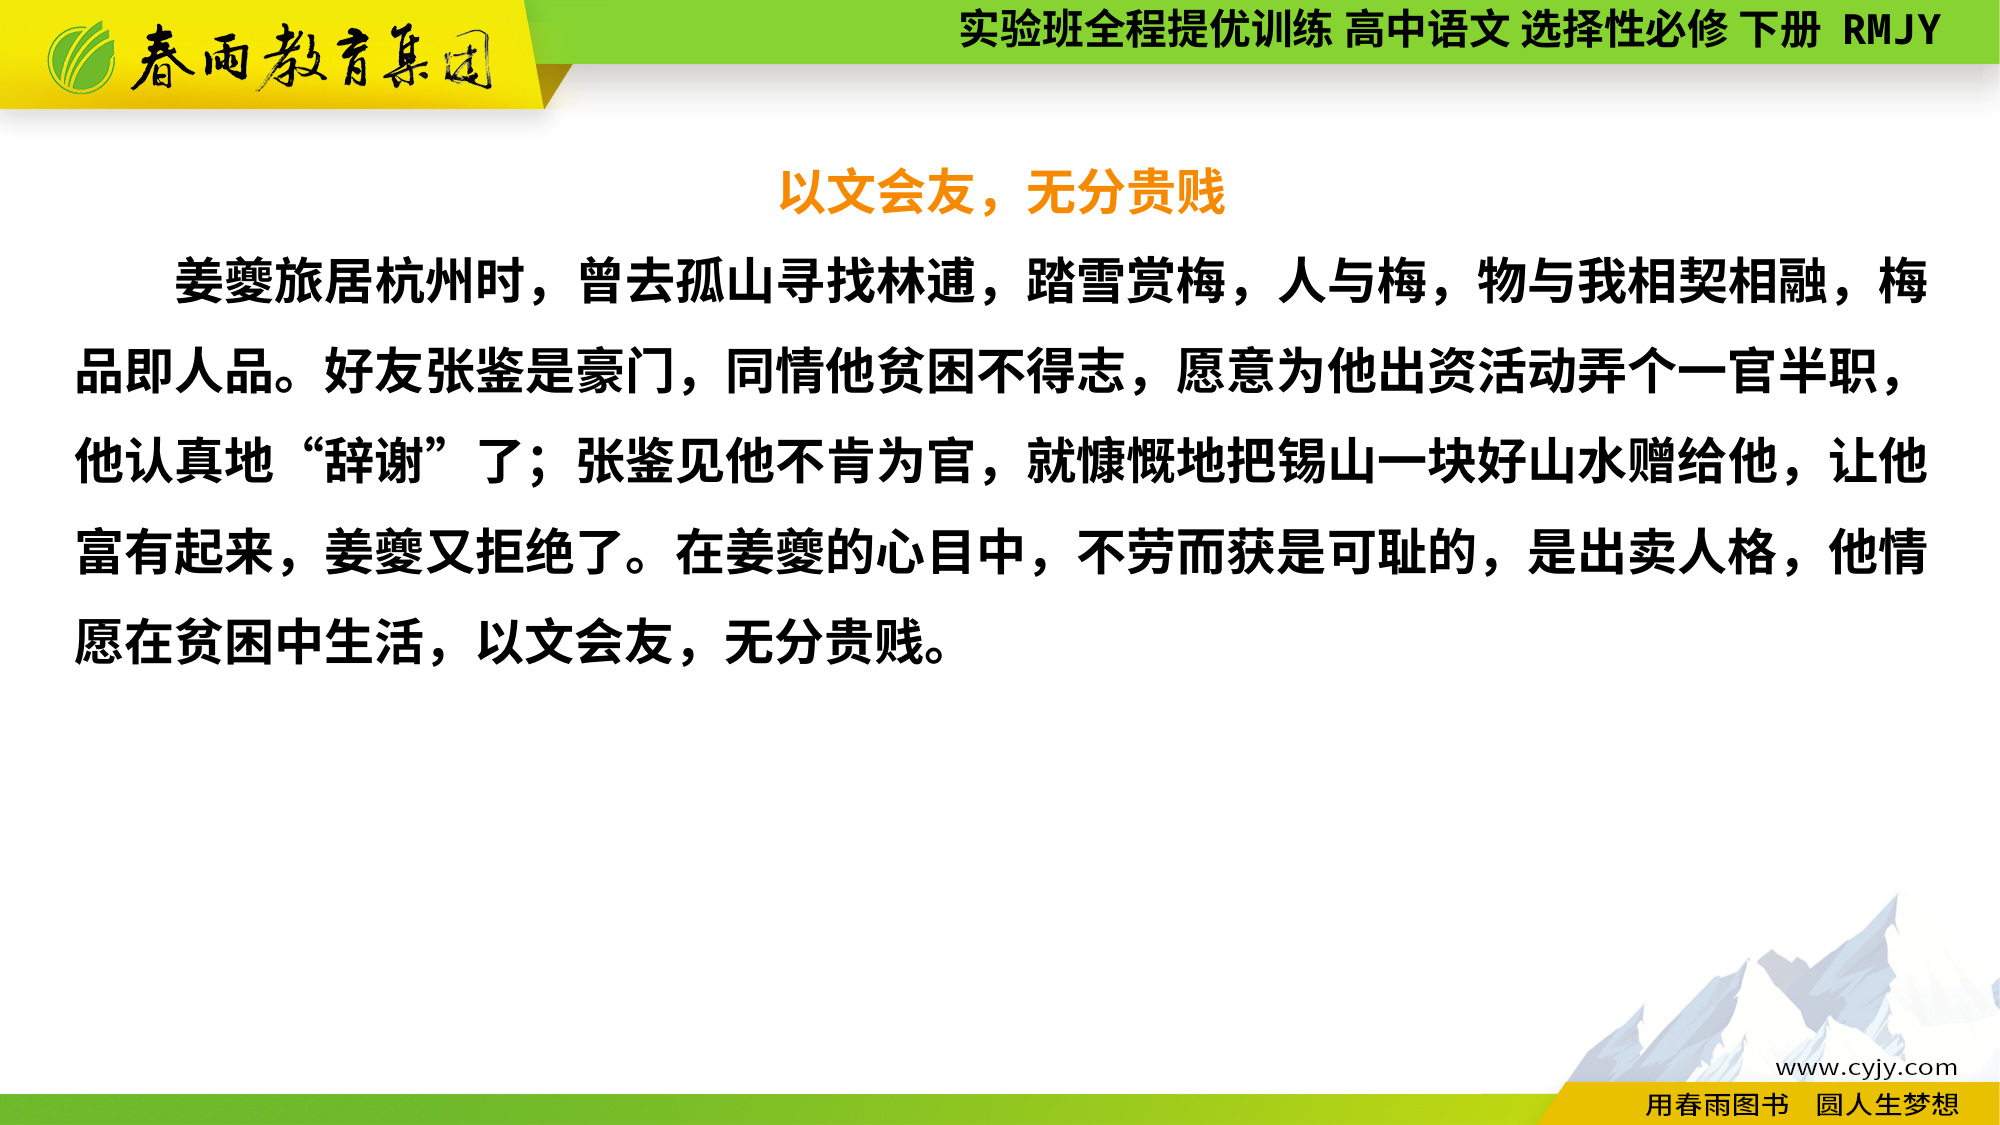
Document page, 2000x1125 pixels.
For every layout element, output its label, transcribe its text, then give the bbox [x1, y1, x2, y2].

picture [0, 0, 2000, 1125]
list 以文会友，无分贵贱 姜夔旅居杭州时，曾去孤山寻找林逋，踏雪赏梅，人与梅，物与我相契相融，梅品即人品。好友张鉴是豪门，同情他贫困不得志，愿意为他出资活动弄个一官半职，他认真地“辞谢”了；张鉴见他不肯为官，就慷慨地把锡山一块好山水赠给他，让他富有起来，姜夔又拒绝了。在姜夔的心目中，不劳而获是可耻的，是出卖人格，他情愿在贫困中生活，以文会友，无分贵贱。 [59, 122, 1944, 683]
